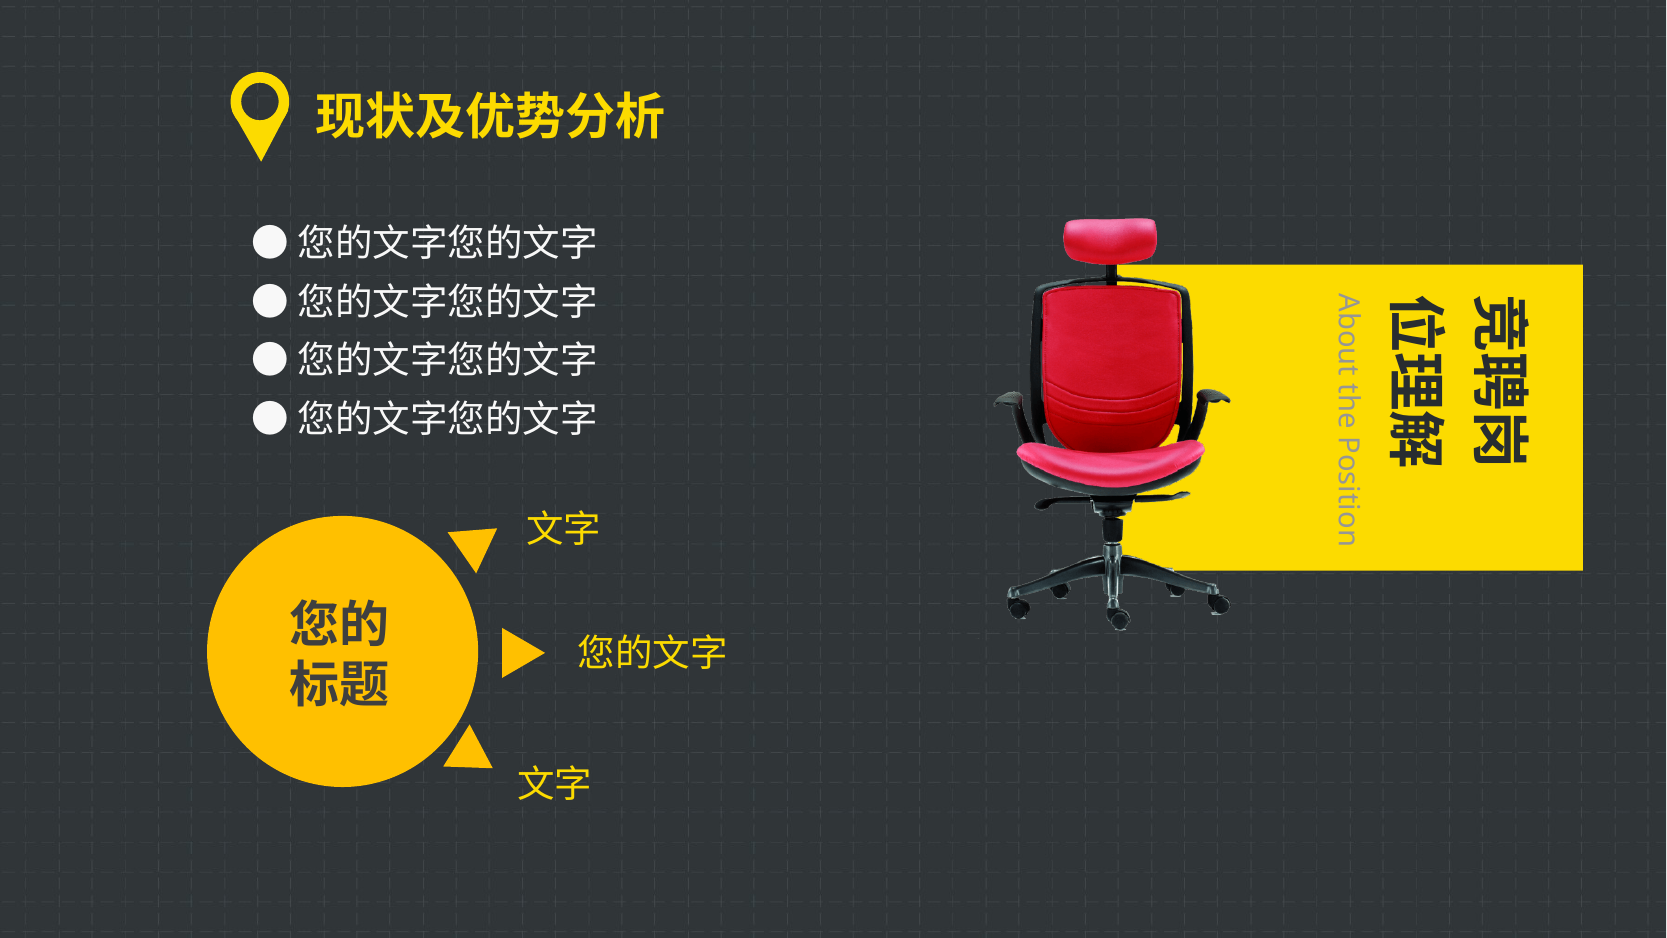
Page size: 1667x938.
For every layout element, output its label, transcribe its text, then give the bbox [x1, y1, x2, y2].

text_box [230, 71, 290, 162]
text_box ●您的文字您的文字 ●您的文字您的文字 ●您的文字您的文字 ●您的文字您的文字 [236, 198, 644, 447]
text_box [447, 528, 498, 574]
text_box [1270, 264, 1583, 571]
text_box [207, 515, 479, 788]
text_box [502, 627, 546, 678]
text_box 竞聘岗 位理解 [1359, 279, 1560, 528]
picture [0, 0, 1667, 938]
text_box 文字 [502, 753, 607, 813]
text_box [443, 724, 493, 769]
text_box 您的 标题 [274, 584, 436, 720]
text_box About the Position [1325, 278, 1376, 571]
text_box 您的文字 [563, 621, 743, 682]
text_box 文字 [511, 497, 617, 558]
text_box 现状及优势分析 [300, 77, 681, 152]
